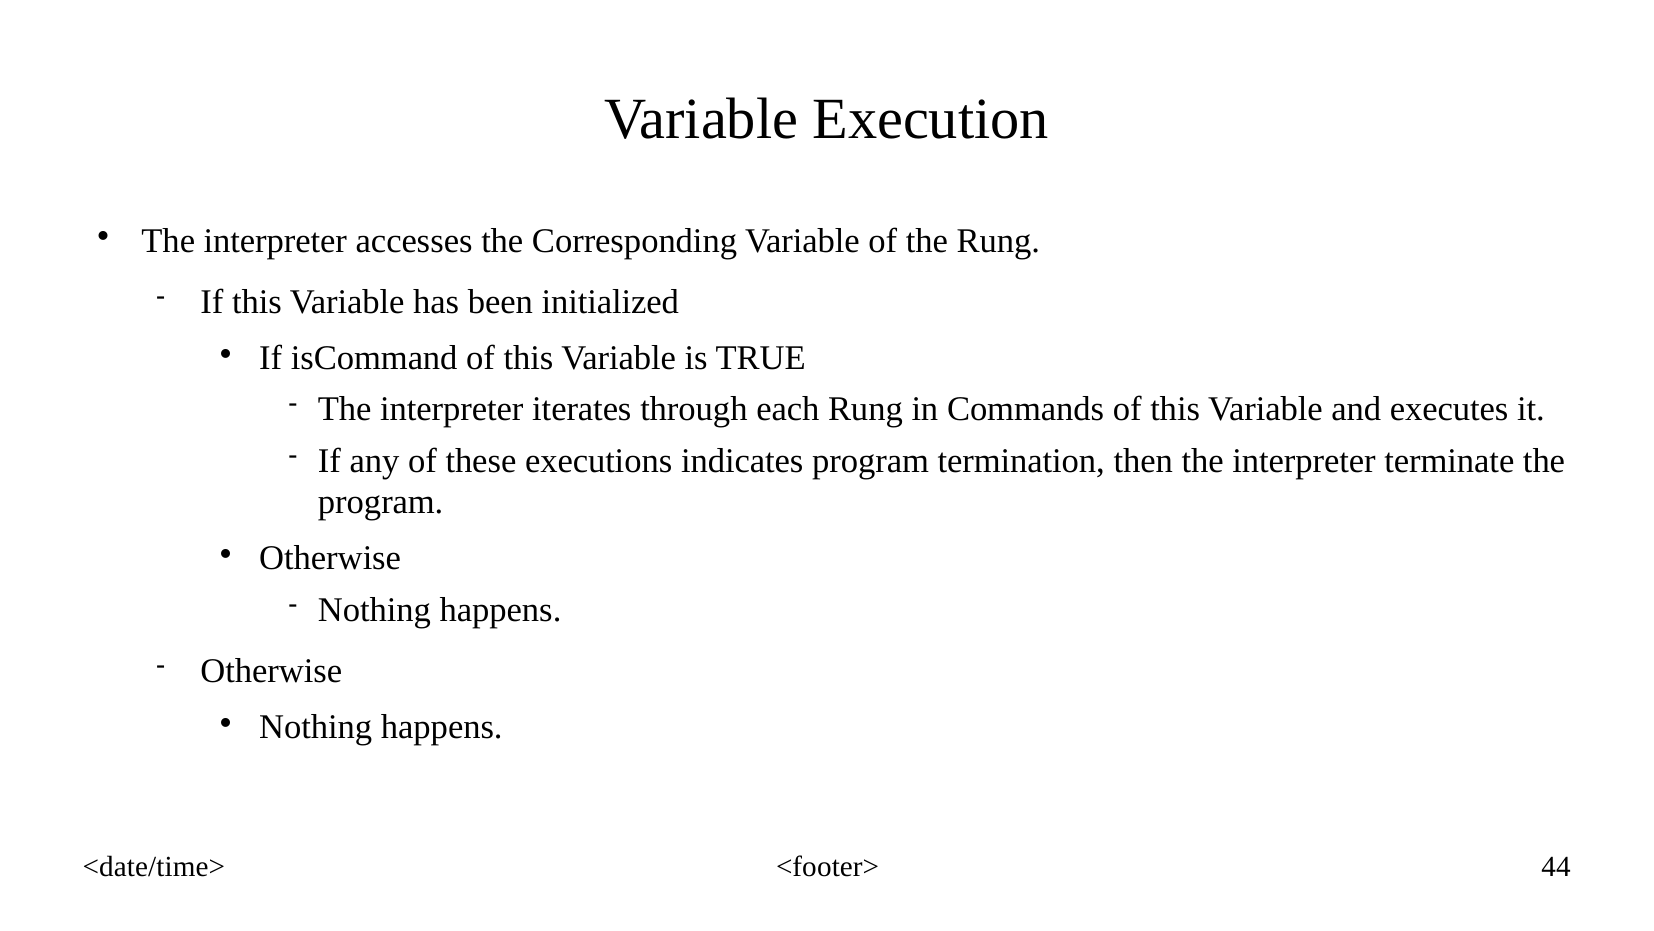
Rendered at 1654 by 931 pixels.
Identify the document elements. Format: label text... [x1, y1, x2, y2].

text_box Variable Execution [82, 37, 1571, 193]
text_box The interpreter accesses the Corresponding Variable of the Rung. If this Variable has been initialized If isCommand of this Variable is TRUE The interpreter iterates through each Rung in Commands of this Variable and executes it. If any of these executions indicates program termination, then the interpreter terminate the program. Otherwise Nothing happens. Otherwise Nothing happens. [82, 217, 1571, 757]
